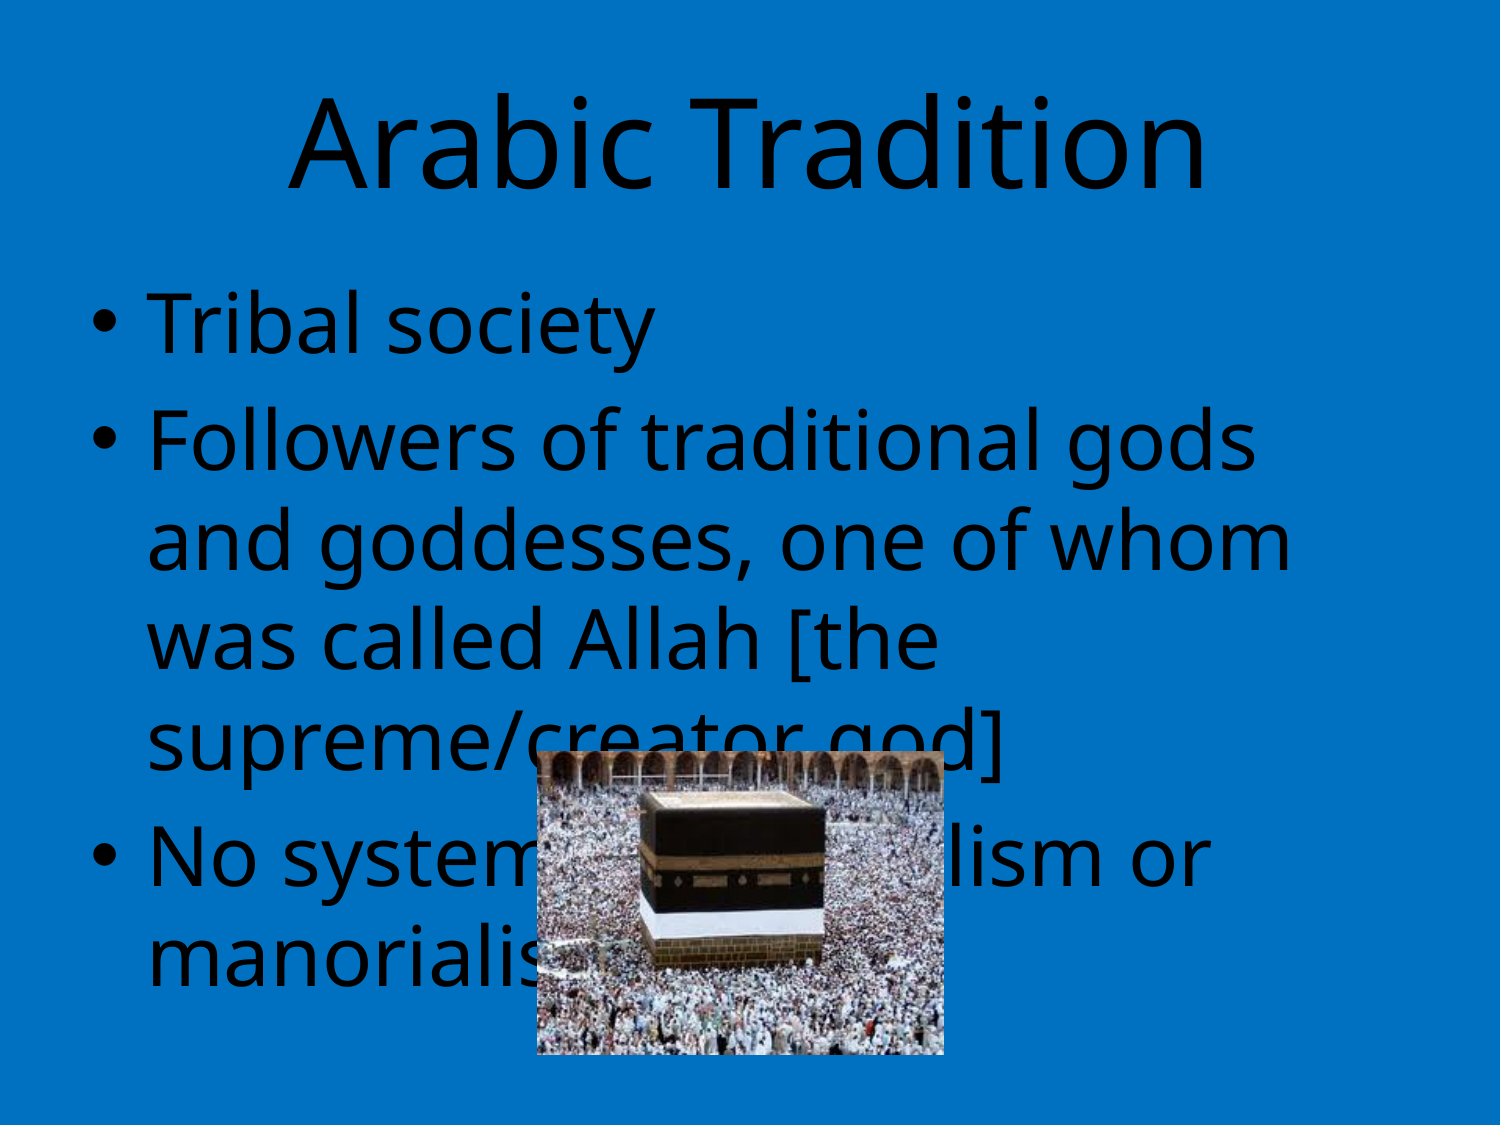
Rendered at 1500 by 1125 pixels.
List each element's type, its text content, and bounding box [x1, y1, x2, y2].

title Arabic Tradition [75, 45, 1425, 233]
list Tribal society Followers of traditional gods and goddesses, one of whom was called Allah [the supreme/creator god] No systems of feudalism or manorialism [75, 262, 1425, 1005]
picture [537, 751, 944, 1055]
